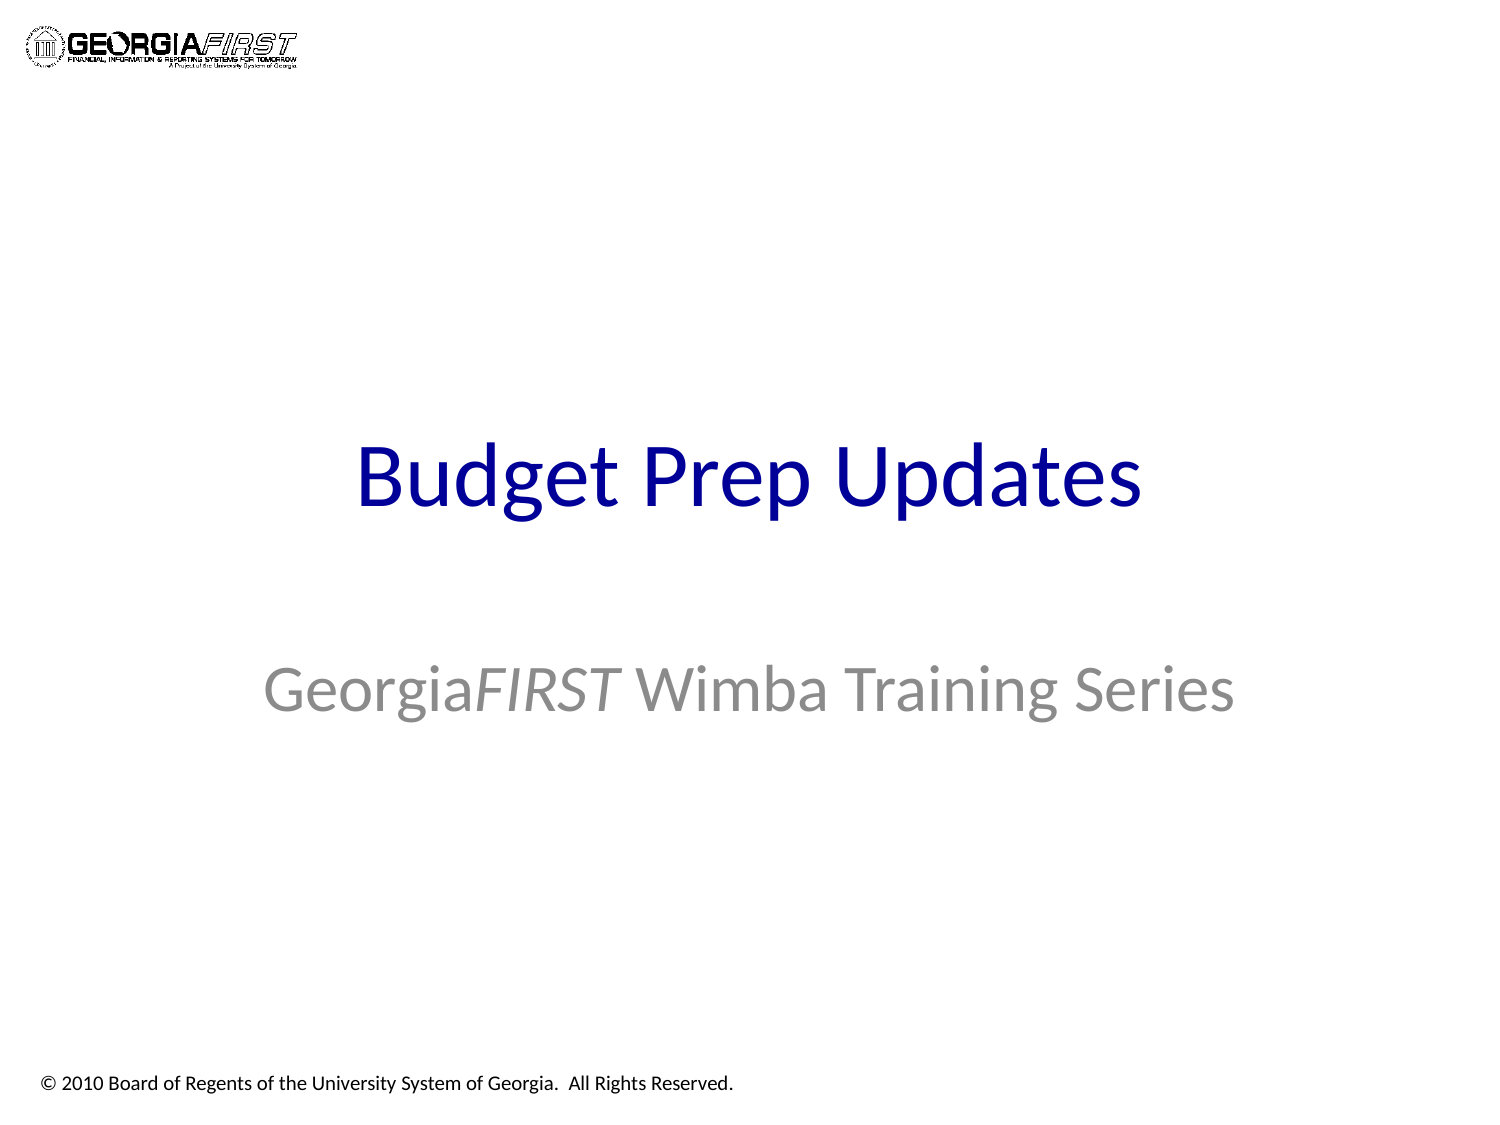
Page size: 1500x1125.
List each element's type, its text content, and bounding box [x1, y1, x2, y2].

subtitle GeorgiaFIRST Wimba Training Series [225, 637, 1275, 925]
picture [24, 24, 297, 70]
title Budget Prep Updates [112, 349, 1388, 591]
